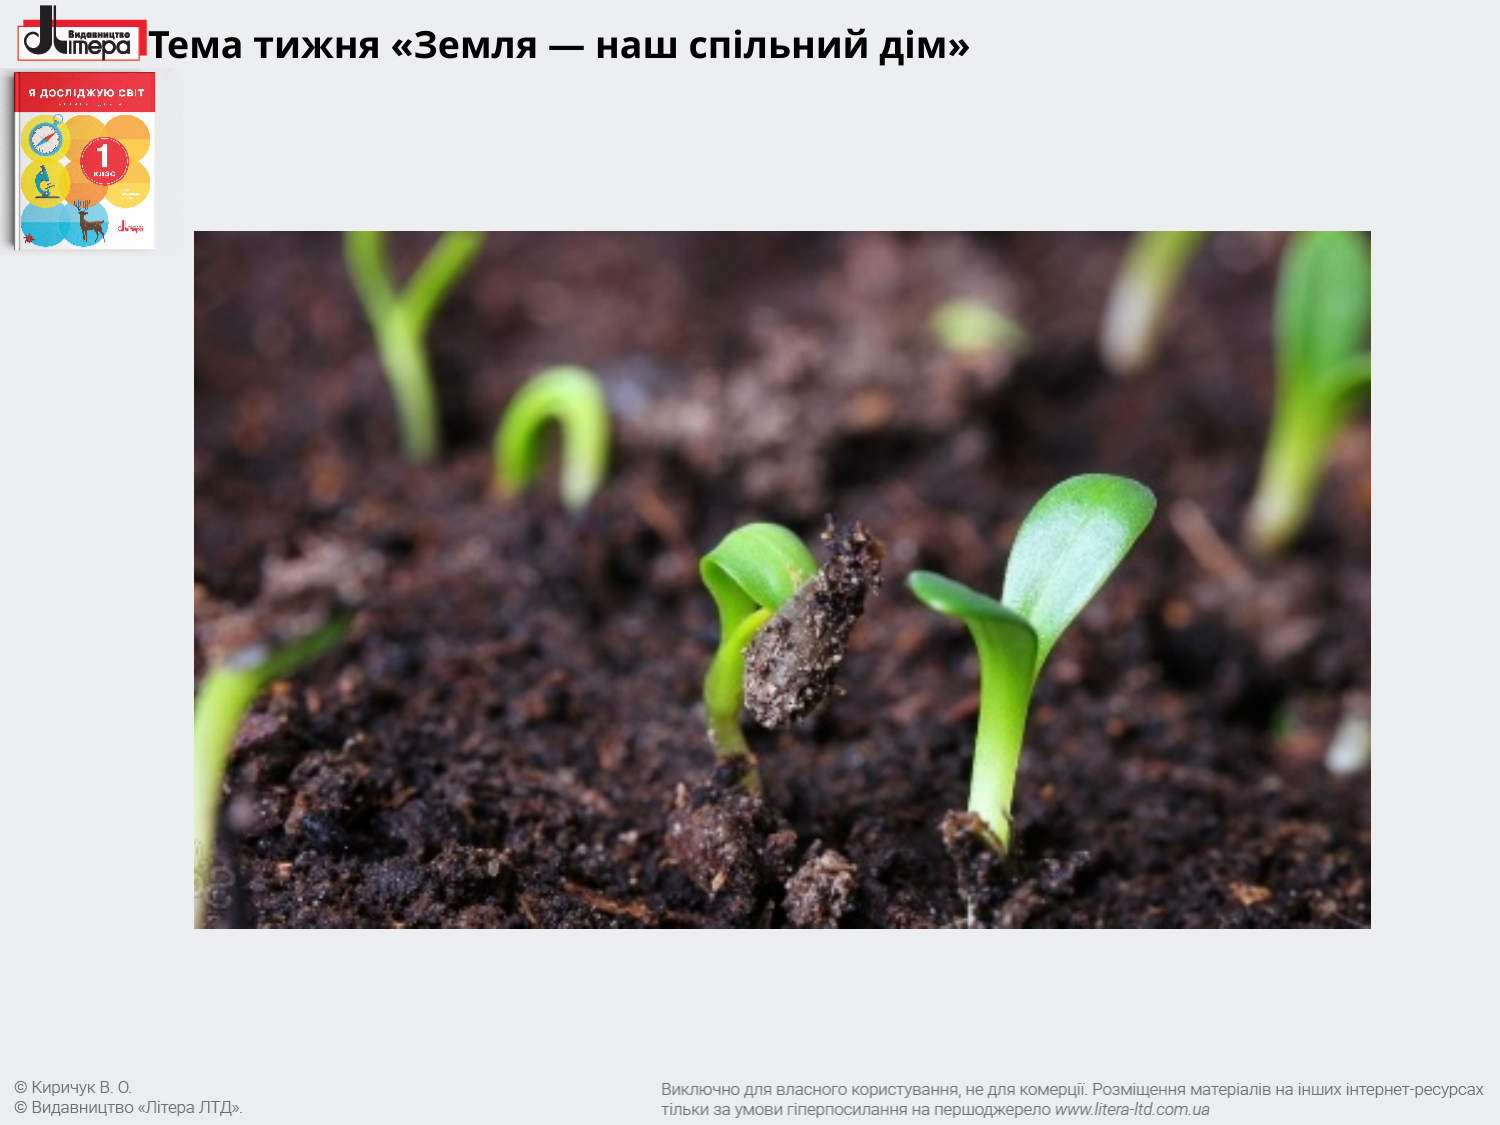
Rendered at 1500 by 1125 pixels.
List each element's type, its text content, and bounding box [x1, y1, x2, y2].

text_box Тема тижня «Земля — наш спільний дім» [133, 13, 987, 74]
picture [0, 0, 1500, 1125]
